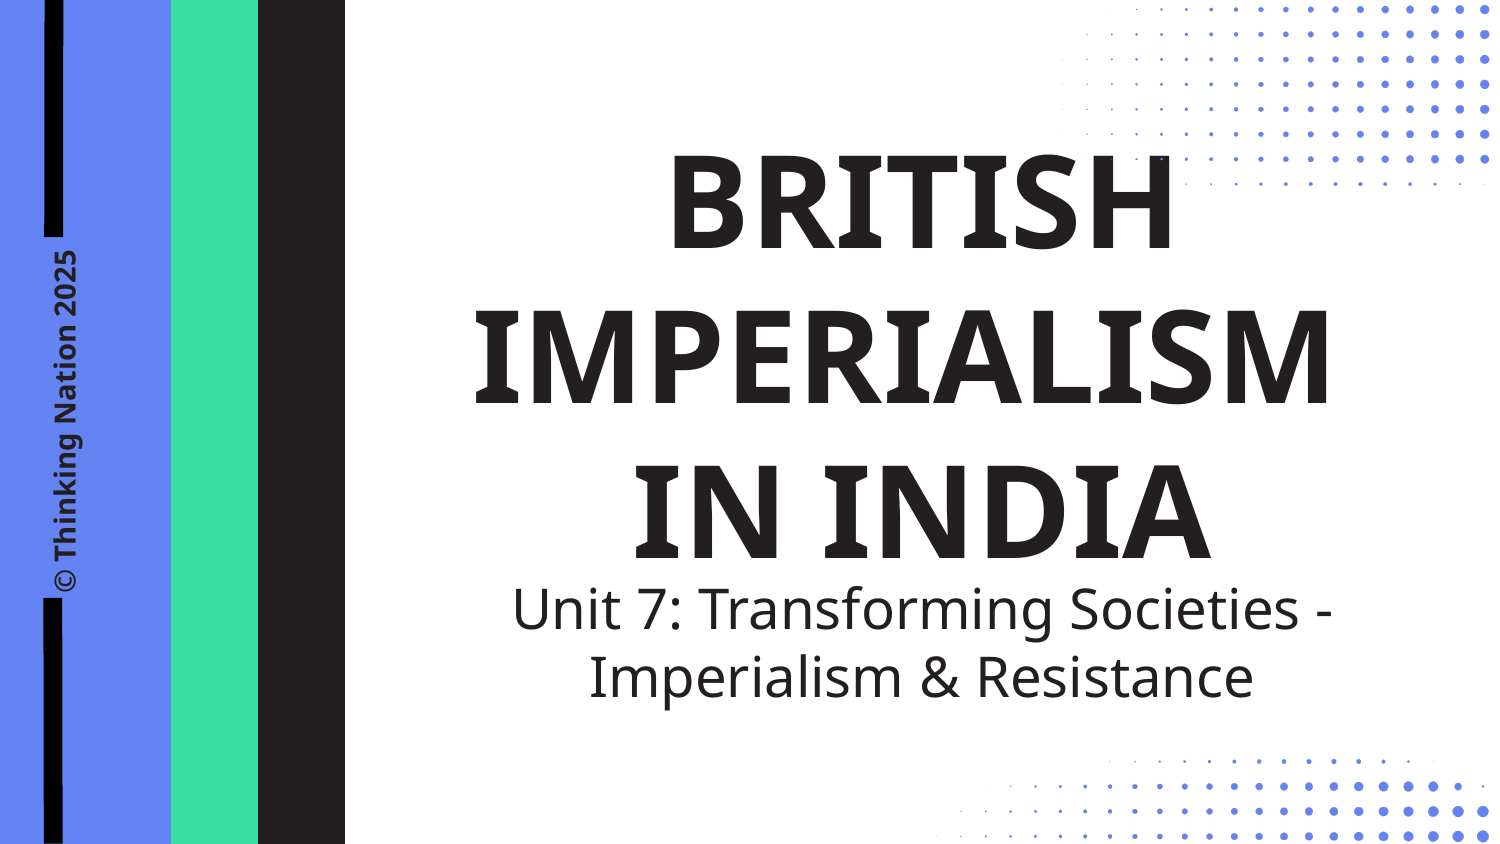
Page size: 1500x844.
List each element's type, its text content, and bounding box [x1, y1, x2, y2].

text_box [911, 759, 1500, 844]
text_box [1037, 0, 1500, 186]
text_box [0, 0, 346, 844]
text_box BRITISH IMPERIALISM IN INDIA [350, 119, 1500, 585]
text_box Unit 7: Transforming Societies - Imperialism & Resistance [404, 573, 1441, 709]
